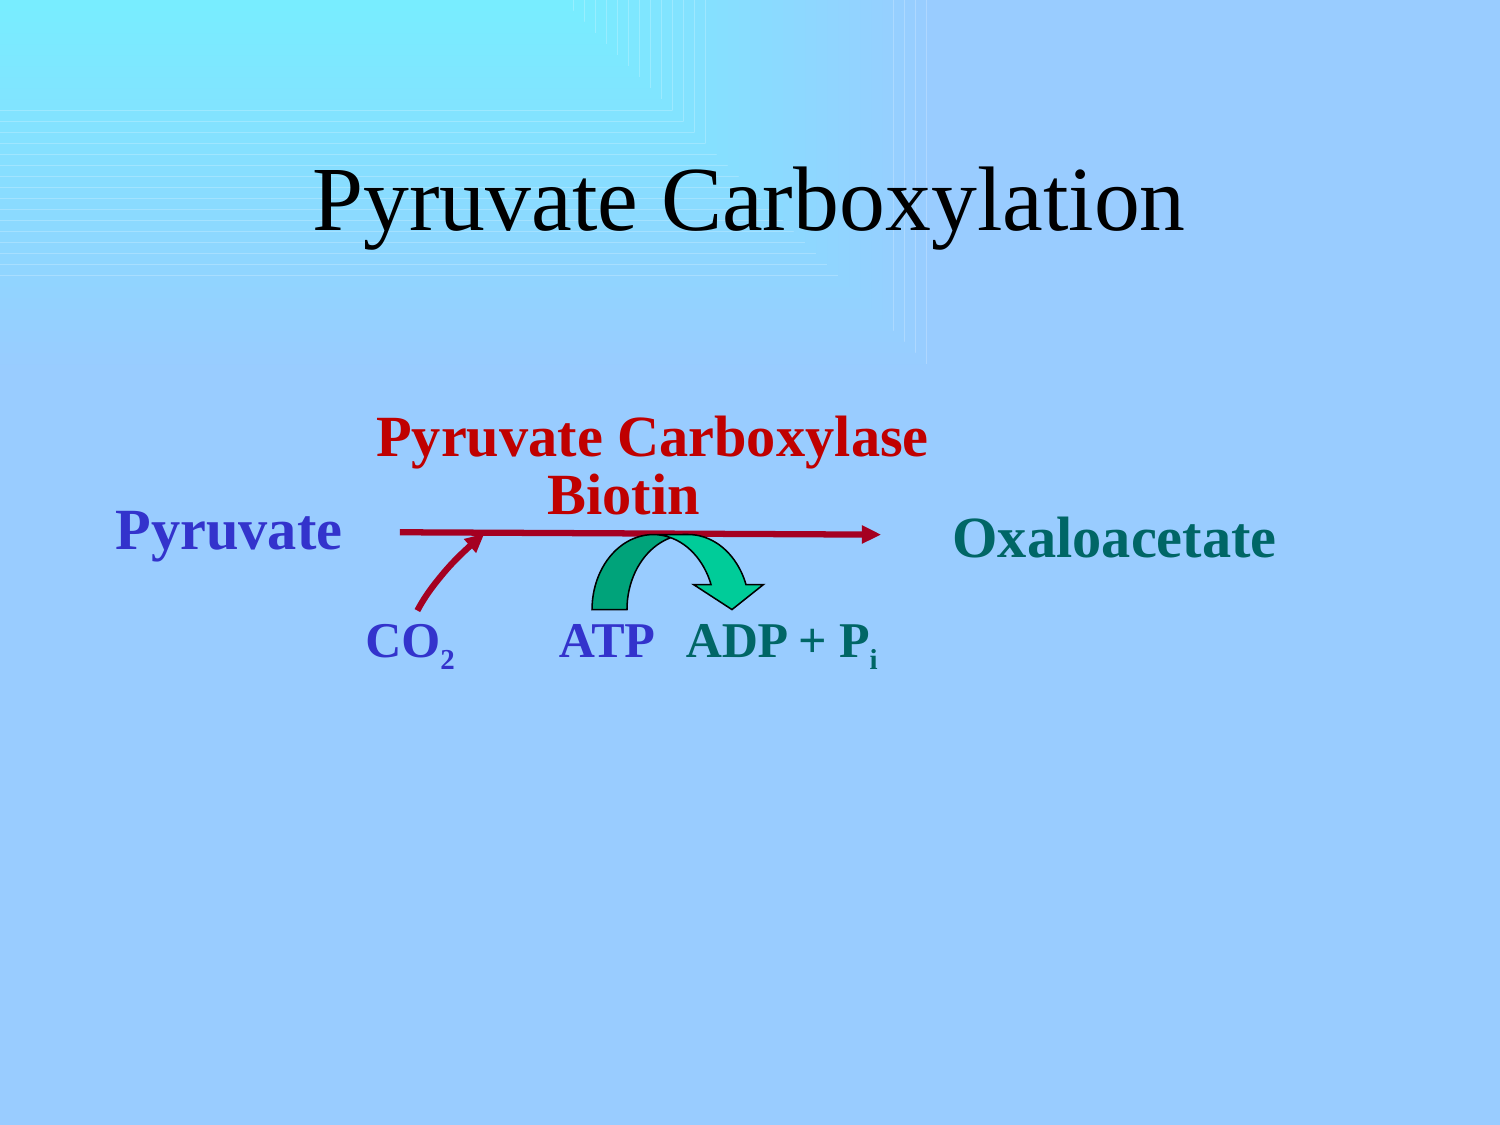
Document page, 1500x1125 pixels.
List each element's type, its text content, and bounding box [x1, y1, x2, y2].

text_box ATP [543, 599, 670, 675]
text_box Pyruvate Carboxylase [361, 391, 944, 476]
title Pyruvate Carboxylation [112, 99, 1388, 288]
text_box [423, 533, 514, 599]
text_box CO2 [350, 599, 470, 683]
text_box [716, 528, 881, 541]
text_box [592, 534, 764, 599]
text_box Oxaloacetate [937, 492, 1292, 577]
text_box Biotin [532, 448, 716, 534]
text_box Pyruvate [100, 484, 358, 569]
text_box ADP + Pi [671, 599, 893, 683]
